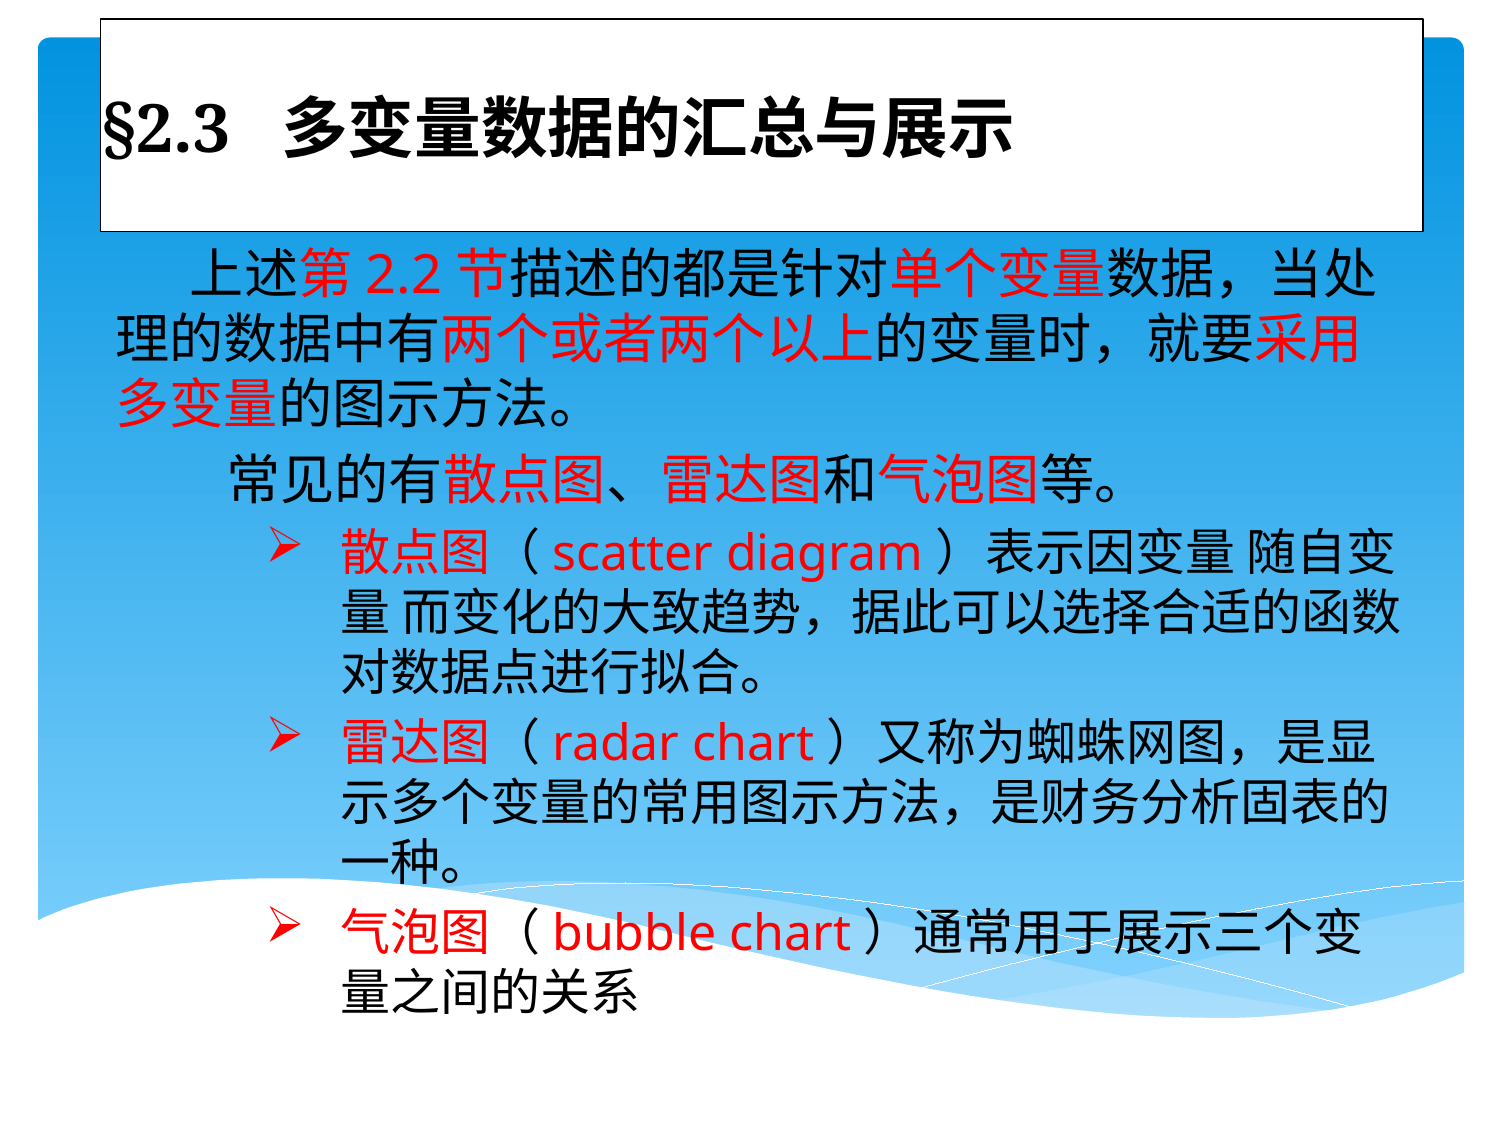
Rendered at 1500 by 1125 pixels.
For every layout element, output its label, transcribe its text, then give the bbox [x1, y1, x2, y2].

title §2.3 多变量数据的汇总与展示 [100, 19, 1424, 232]
subtitle 上述第2.2节描述的都是针对单个变量数据，当处理的数据中有两个或者两个以上的变量时，就要采用多变量的图示方法。 常见的有散点图、雷达图和气泡图等。 散点图（scatter diagram）表示因变量 随自变量 而变化的大致趋势，据此可以选择合适的函数对数据点进行拟合。 雷达图（radar chart）又称为蜘蛛网图，是显示多个变量的常用图示方法，是财务分析固表的一种。 气泡图（bubble chart）通常用于展示三个变量之间的关系 [100, 232, 1424, 1071]
